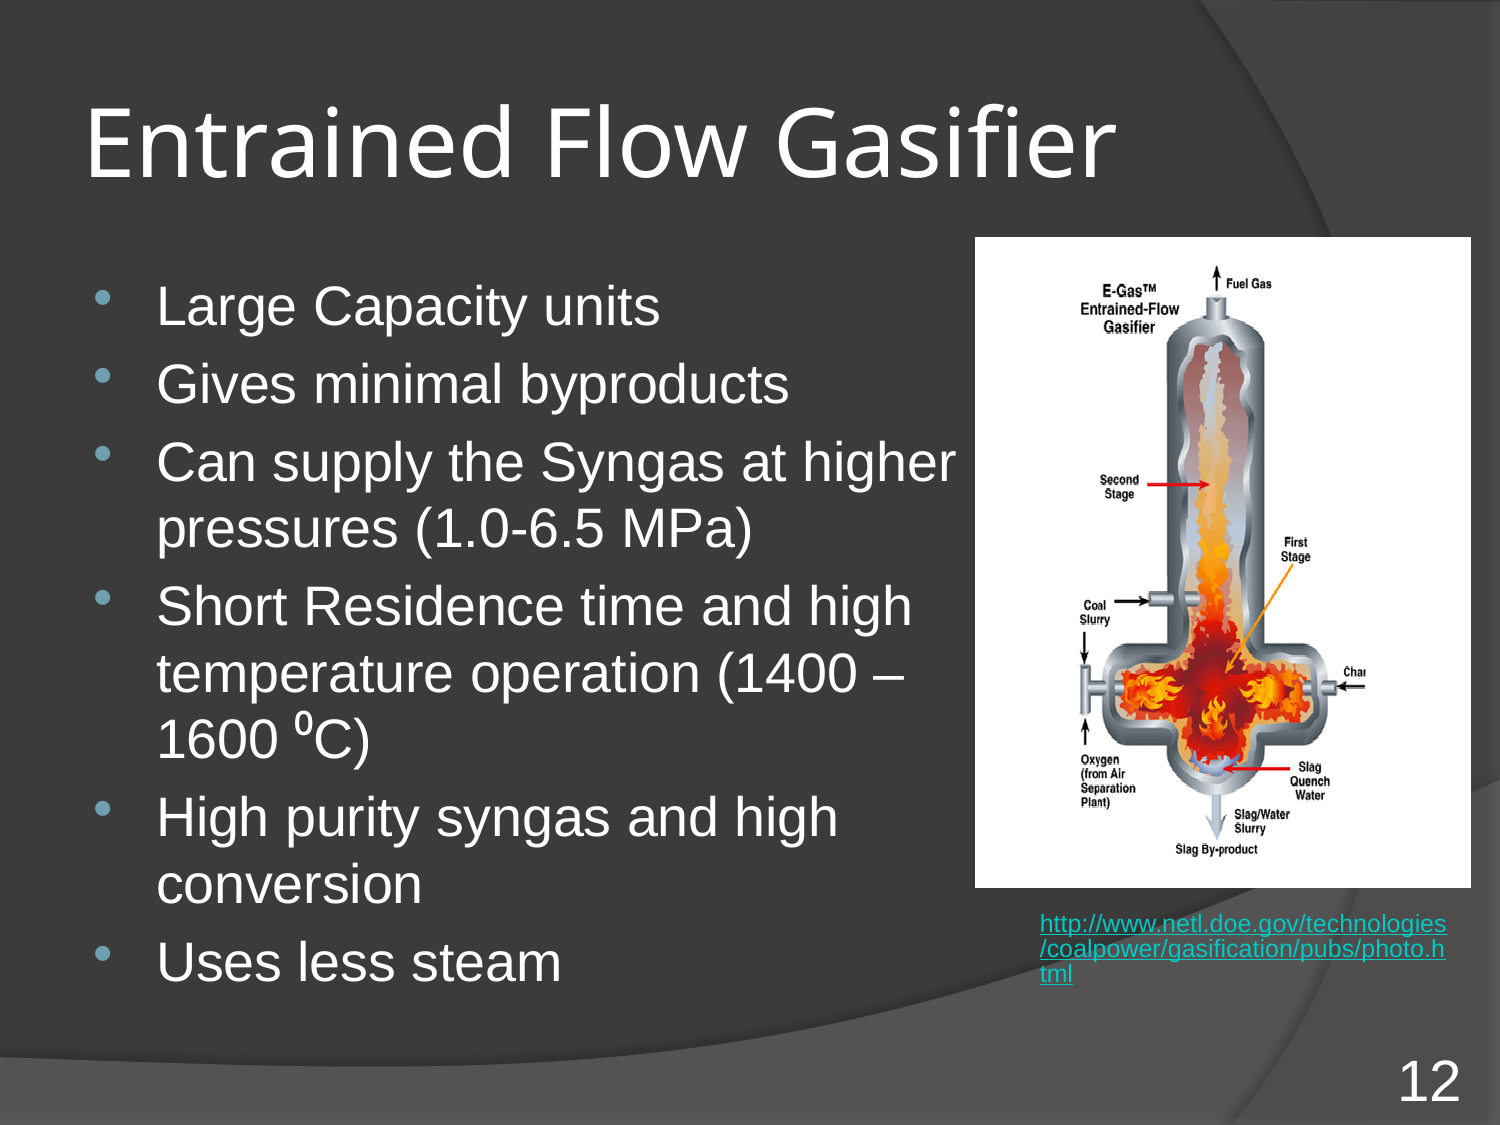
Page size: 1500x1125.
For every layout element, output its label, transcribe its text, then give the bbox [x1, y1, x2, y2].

list Large Capacity units Gives minimal byproducts Can supply the Syngas at higher pressures (1.0-6.5 MPa) Short Residence time and high temperature operation (1400 – 1600 ⁰C) High purity syngas and high conversion Uses less steam [75, 262, 1013, 1005]
text_box http://www.netl.doe.gov/technologies/coalpower/gasification/pubs/photo.html [1024, 900, 1463, 945]
slide_number 12 [1337, 1053, 1463, 1114]
picture [974, 237, 1471, 888]
title Entrained Flow Gasifier [75, 45, 1300, 233]
